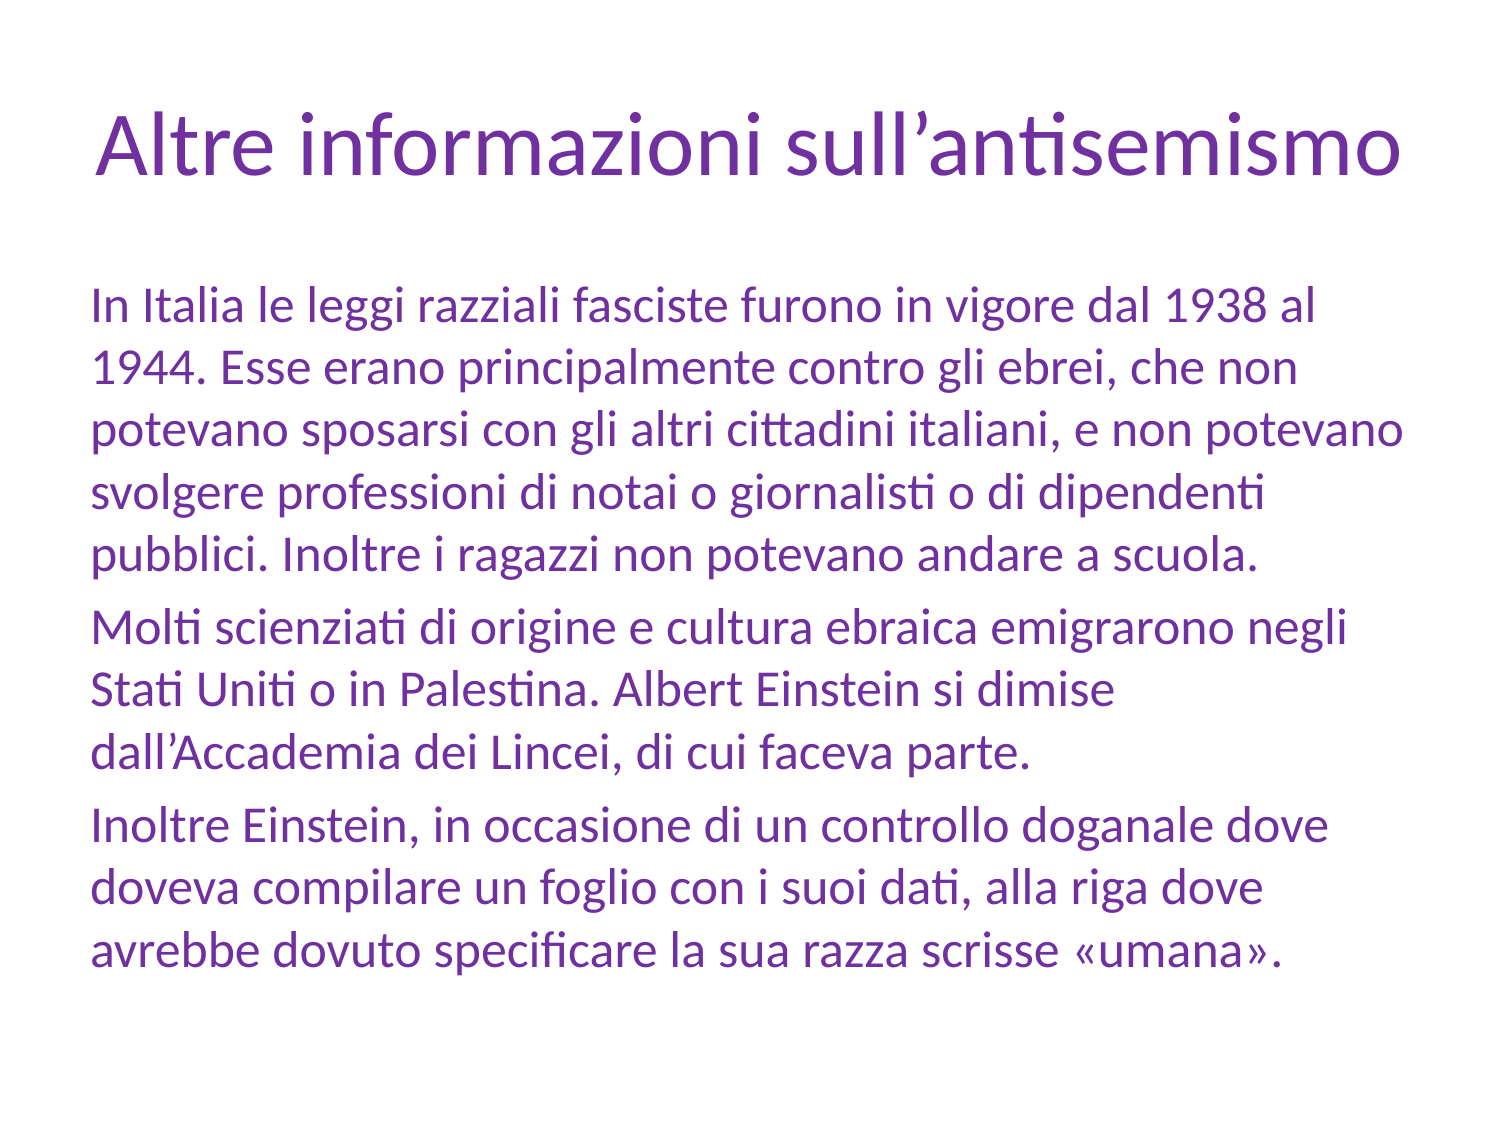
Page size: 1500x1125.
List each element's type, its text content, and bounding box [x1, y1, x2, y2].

title Altre informazioni sull’antisemismo [75, 45, 1425, 233]
list In Italia le leggi razziali fasciste furono in vigore dal 1938 al 1944. Esse erano principalmente contro gli ebrei, che non potevano sposarsi con gli altri cittadini italiani, e non potevano svolgere professioni di notai o giornalisti o di dipendenti pubblici. Inoltre i ragazzi non potevano andare a scuola. Molti scienziati di origine e cultura ebraica emigrarono negli Stati Uniti o in Palestina. Albert Einstein si dimise dall’Accademia dei Lincei, di cui faceva parte. Inoltre Einstein, in occasione di un controllo doganale dove doveva compilare un foglio con i suoi dati, alla riga dove avrebbe dovuto specificare la sua razza scrisse «umana». [75, 262, 1425, 1005]
